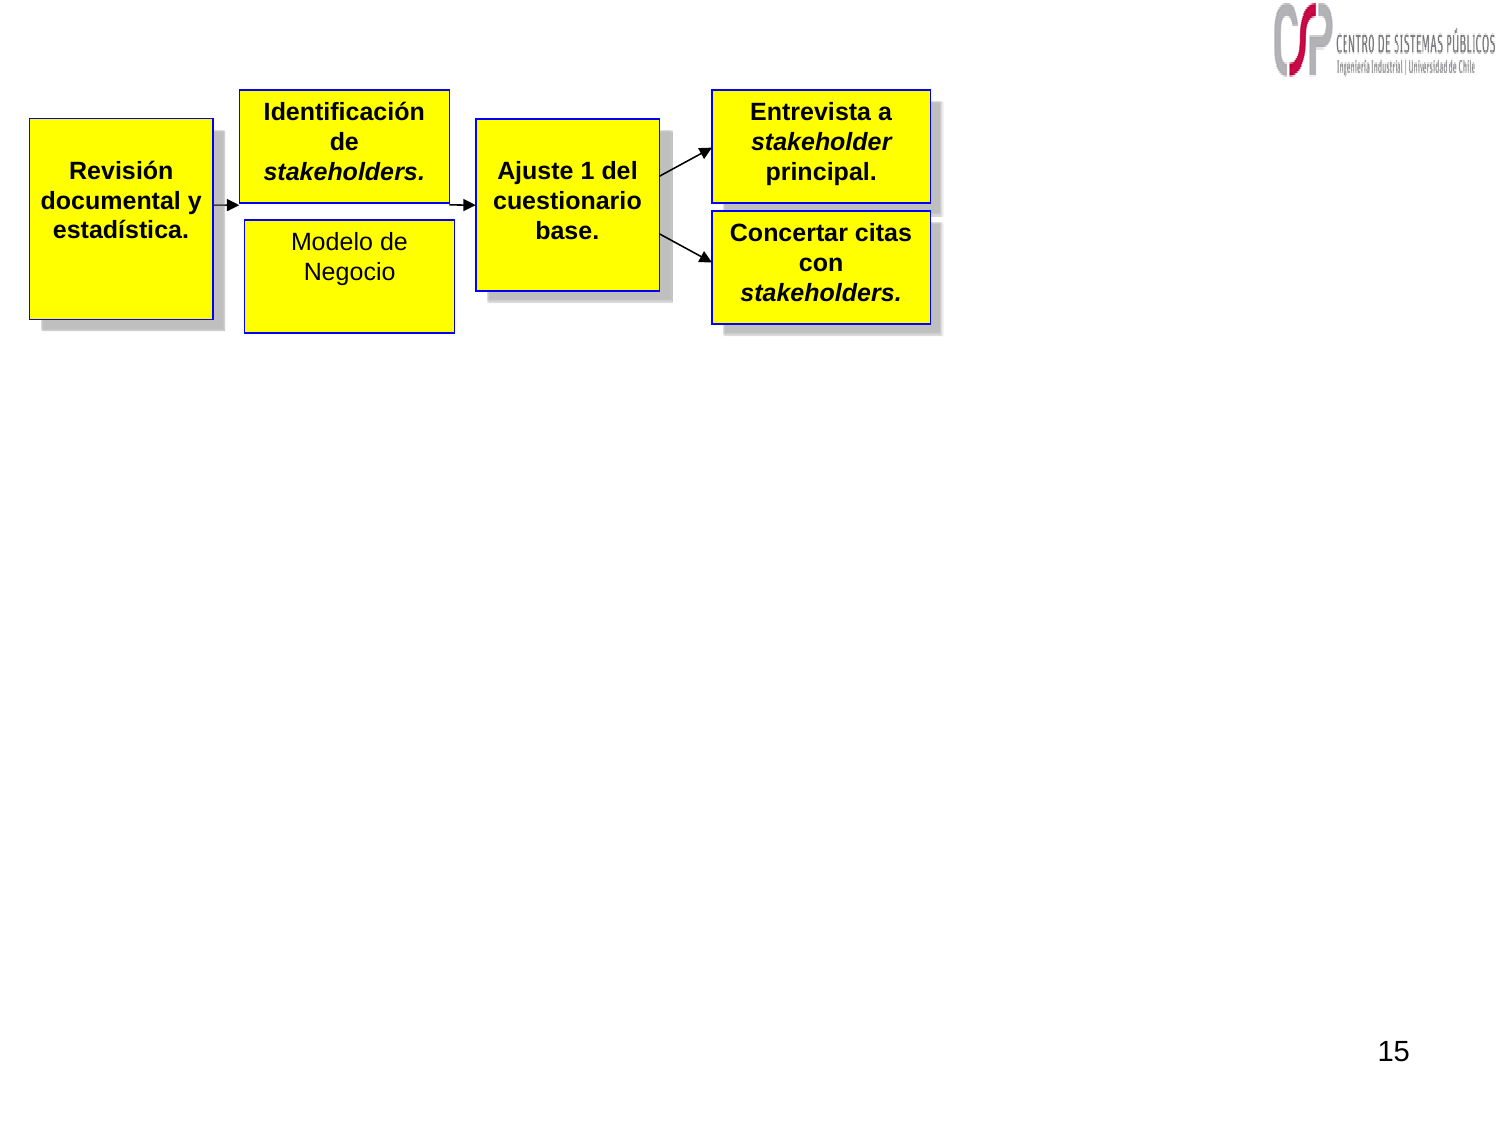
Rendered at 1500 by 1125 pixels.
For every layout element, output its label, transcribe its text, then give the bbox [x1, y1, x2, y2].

picture [1269, 0, 1500, 82]
text_box Revisión documental y estadística. [29, 118, 214, 320]
text_box Entrevista a stakeholder principal. [711, 90, 931, 204]
text_box [659, 233, 712, 263]
text_box Modelo de Negocio [244, 219, 455, 333]
text_box [226, 198, 240, 212]
text_box [449, 198, 476, 212]
text_box [659, 147, 712, 177]
text_box Identificación de stakeholders. [239, 89, 450, 203]
text_box Concertar citas con stakeholders. [711, 210, 931, 324]
slide_number 15 [1074, 1024, 1426, 1103]
text_box Ajuste 1 del cuestionario base. [475, 118, 660, 292]
